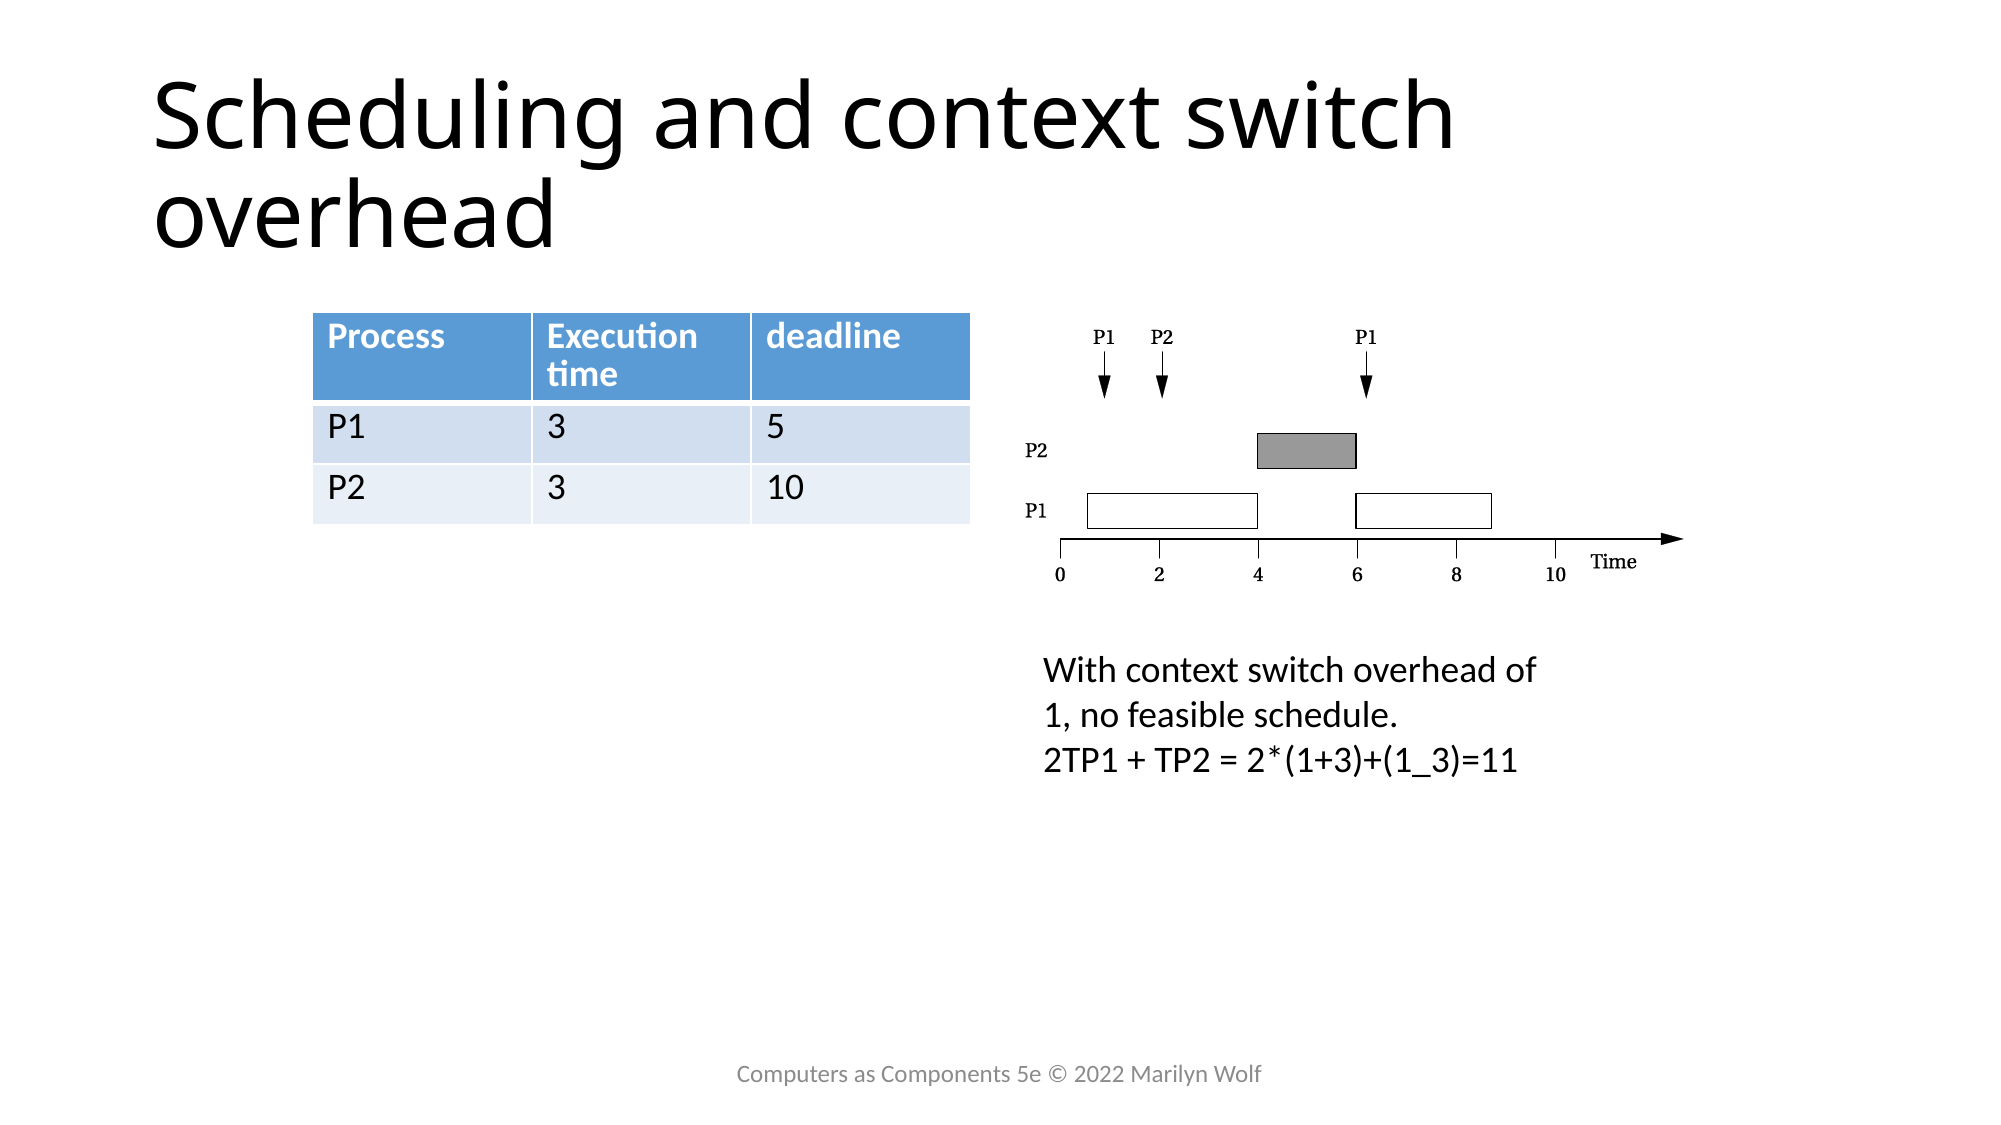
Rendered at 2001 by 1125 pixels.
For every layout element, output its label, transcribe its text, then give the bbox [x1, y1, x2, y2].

table_cell 3 [533, 406, 750, 463]
table_header deadline [752, 313, 970, 400]
table_cell P1 [313, 406, 531, 463]
table_cell 3 [533, 465, 750, 524]
table_cell P2 [313, 465, 531, 524]
title Scheduling and context switch overhead [137, 59, 1863, 278]
table_cell 10 [752, 465, 970, 524]
table_header Process [313, 313, 531, 400]
footer Computers as Components 5e © 2022 Marilyn Wolf [662, 1042, 1338, 1103]
table_header Execution time [533, 313, 750, 400]
text_box With context switch overhead of 1, no feasible schedule. 2TP1 + TP2 = 2*(1+3)+(1_3)=11 [1028, 637, 1553, 788]
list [1024, 324, 1684, 588]
table_cell 5 [752, 406, 970, 463]
